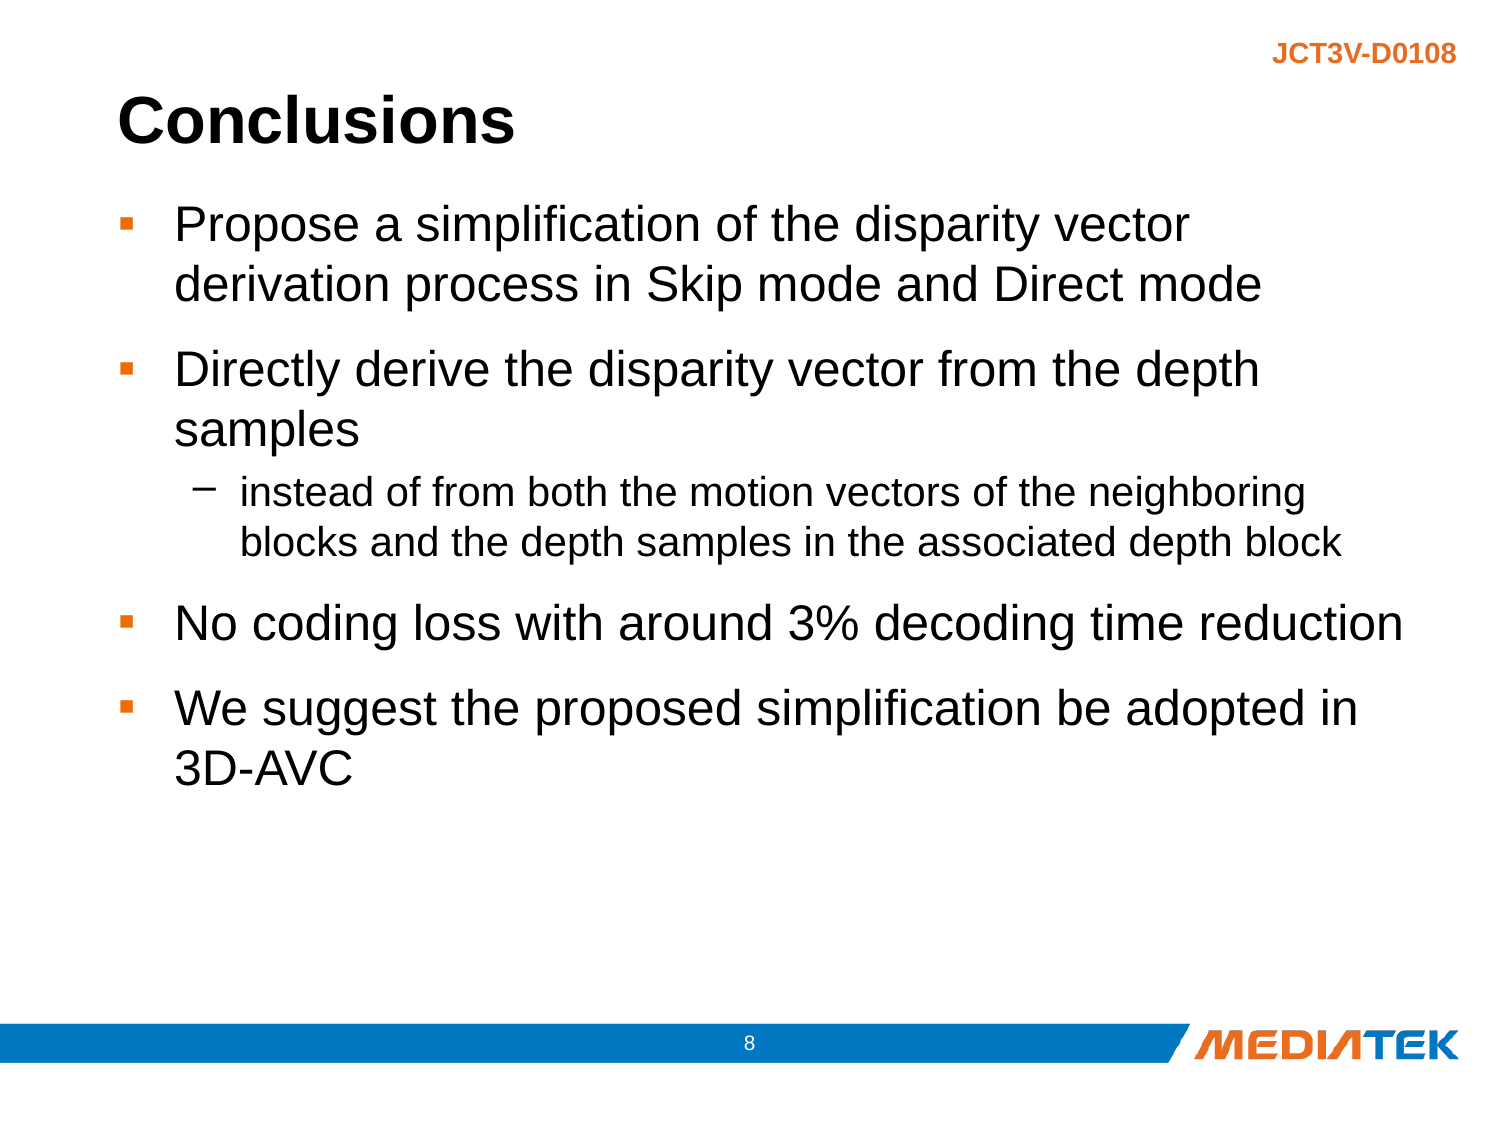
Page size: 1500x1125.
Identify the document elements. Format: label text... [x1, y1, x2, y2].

list Propose a simplification of the disparity vector derivation process in Skip mode and Direct mode Directly derive the disparity vector from the depth samples instead of from both the motion vectors of the neighboring blocks and the depth samples in the associated depth block No coding loss with around 3% decoding time reduction We suggest the proposed simplification be adopted in 3D-AVC [102, 184, 1425, 998]
slide_number 7 [711, 1022, 789, 1090]
picture [0, 1023, 711, 1063]
title Conclusions [101, 62, 1425, 172]
picture [789, 1023, 1459, 1063]
